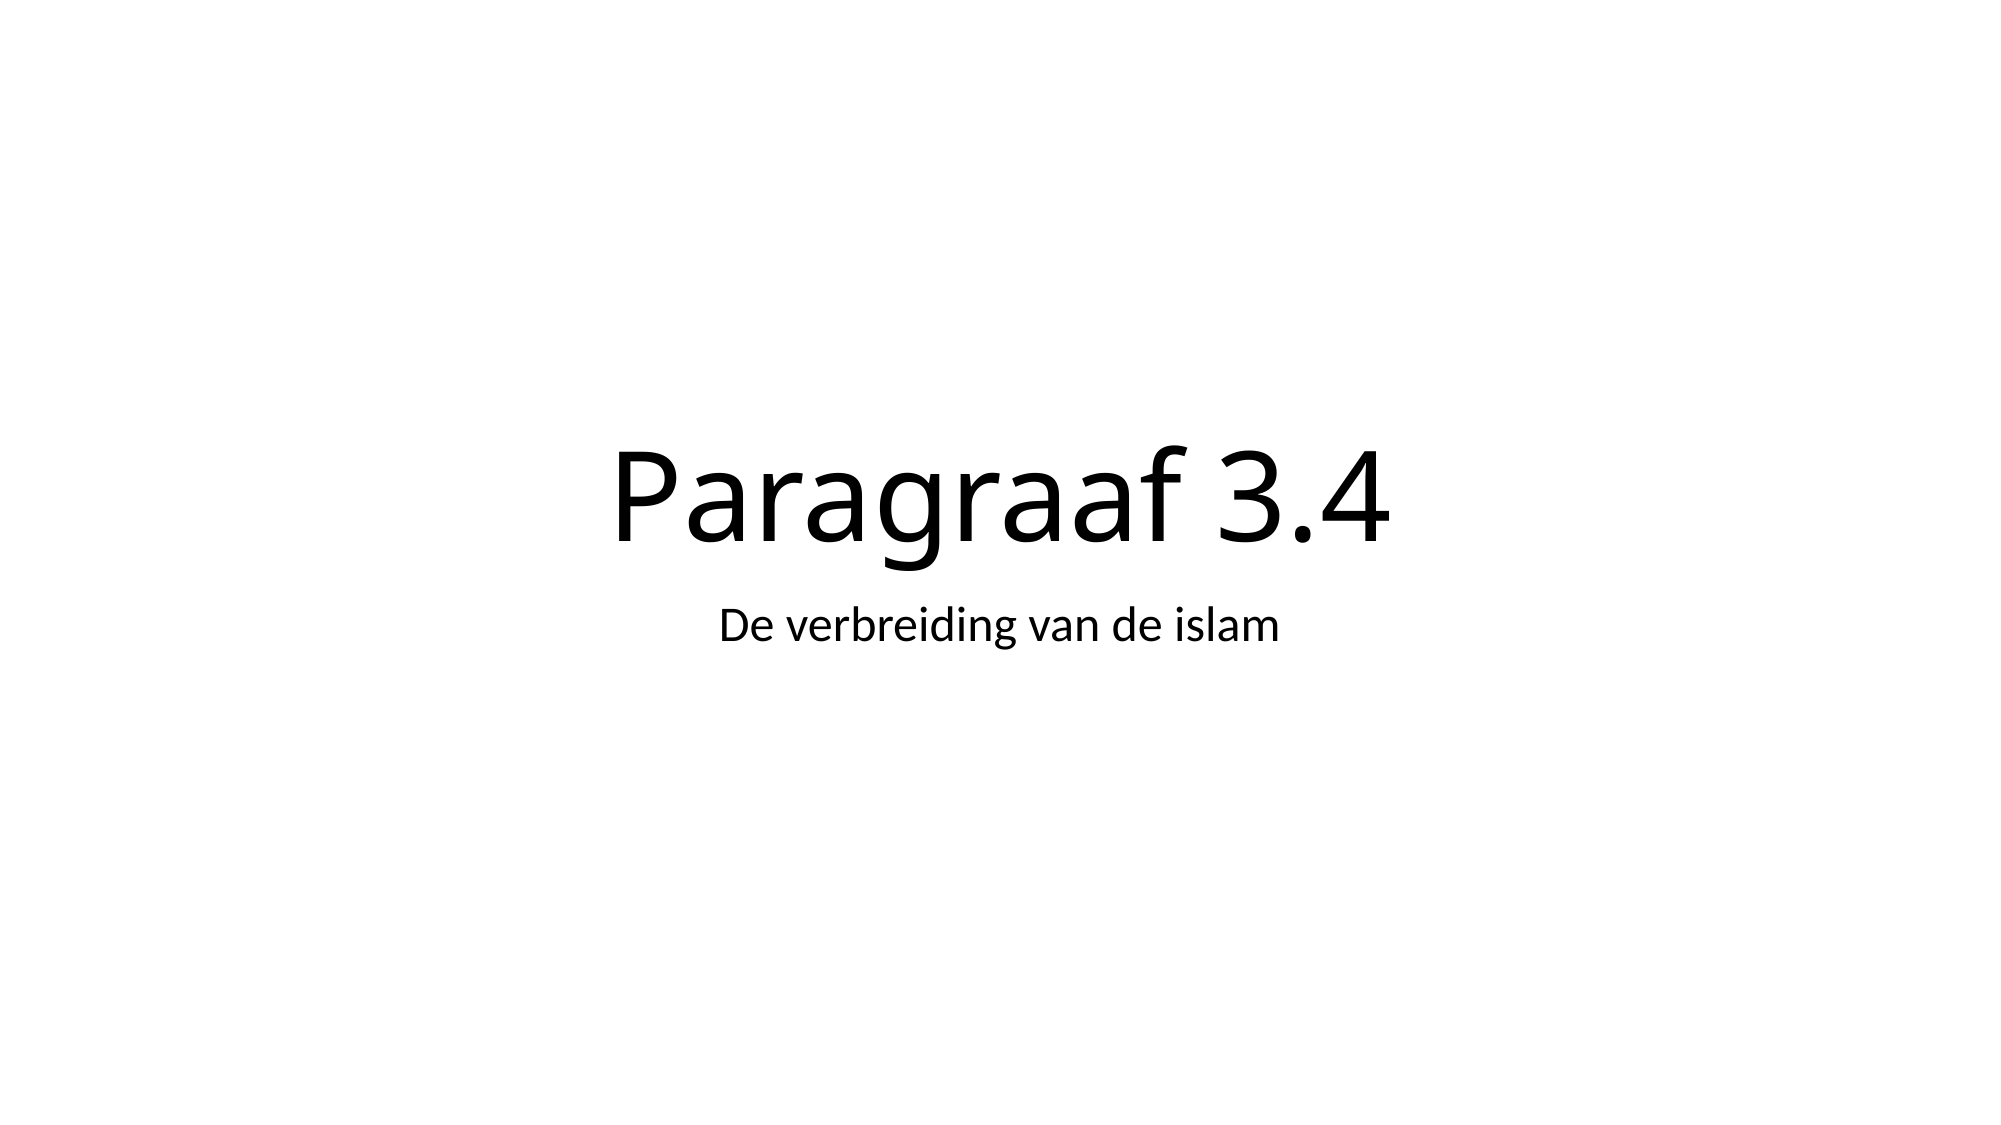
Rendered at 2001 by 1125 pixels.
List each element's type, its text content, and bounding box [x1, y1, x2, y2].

subtitle De verbreiding van de islam [249, 590, 1750, 863]
title Paragraaf 3.4 [249, 184, 1750, 576]
